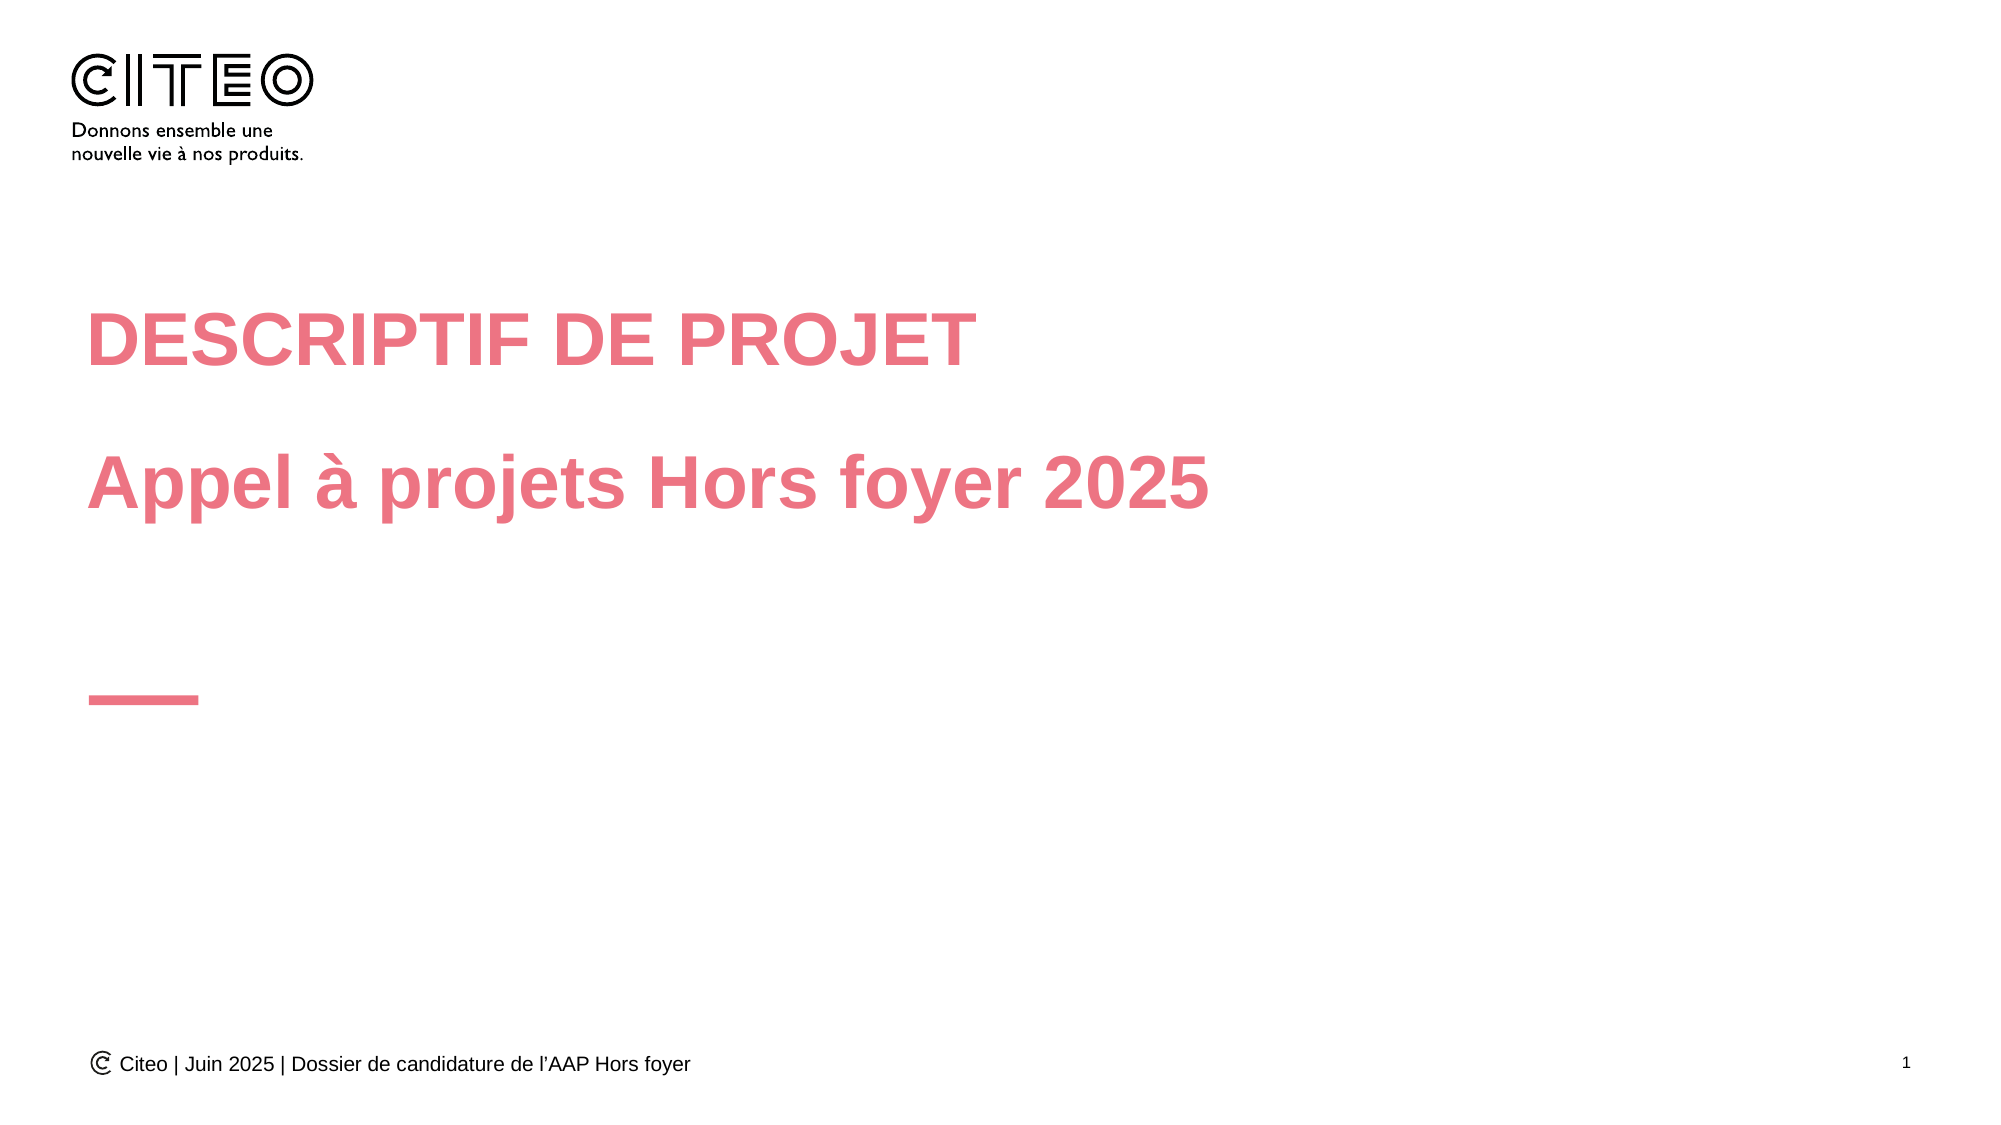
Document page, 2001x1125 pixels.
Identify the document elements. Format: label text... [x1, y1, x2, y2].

footer Citeo | Juin 2025 | Dossier de candidature de l’AAP Hors foyer [119, 1032, 1799, 1093]
title DESCRIPTIF DE PROJET Appel à projets Hors foyer 2025 [71, 220, 1973, 693]
slide_number 1 [1808, 1032, 1927, 1093]
